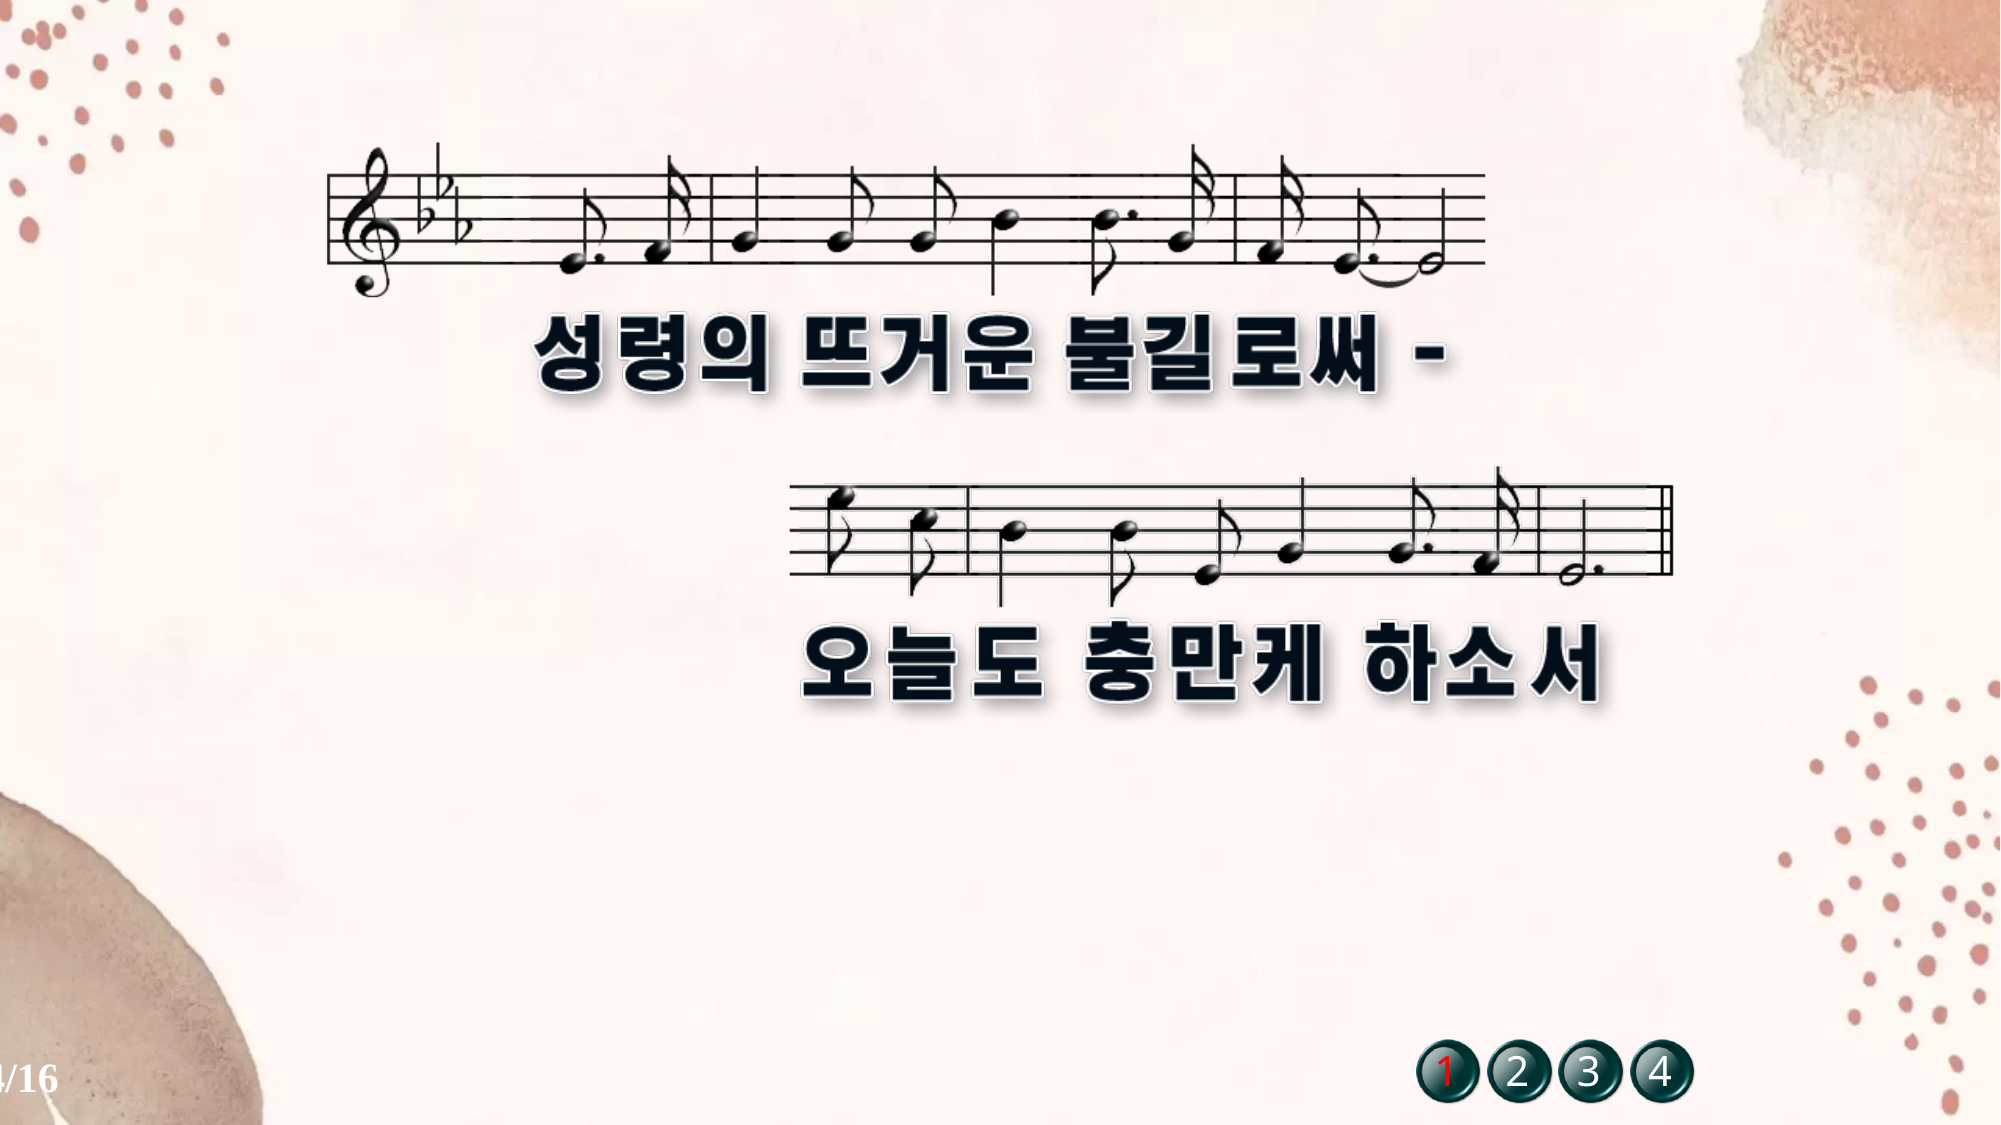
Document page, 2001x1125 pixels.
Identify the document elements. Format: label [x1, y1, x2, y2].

text_box [1627, 1035, 1697, 1106]
text_box [1484, 1035, 1555, 1106]
text_box [1413, 1035, 1484, 1106]
picture [0, 0, 2001, 1125]
text_box [1555, 1035, 1626, 1106]
